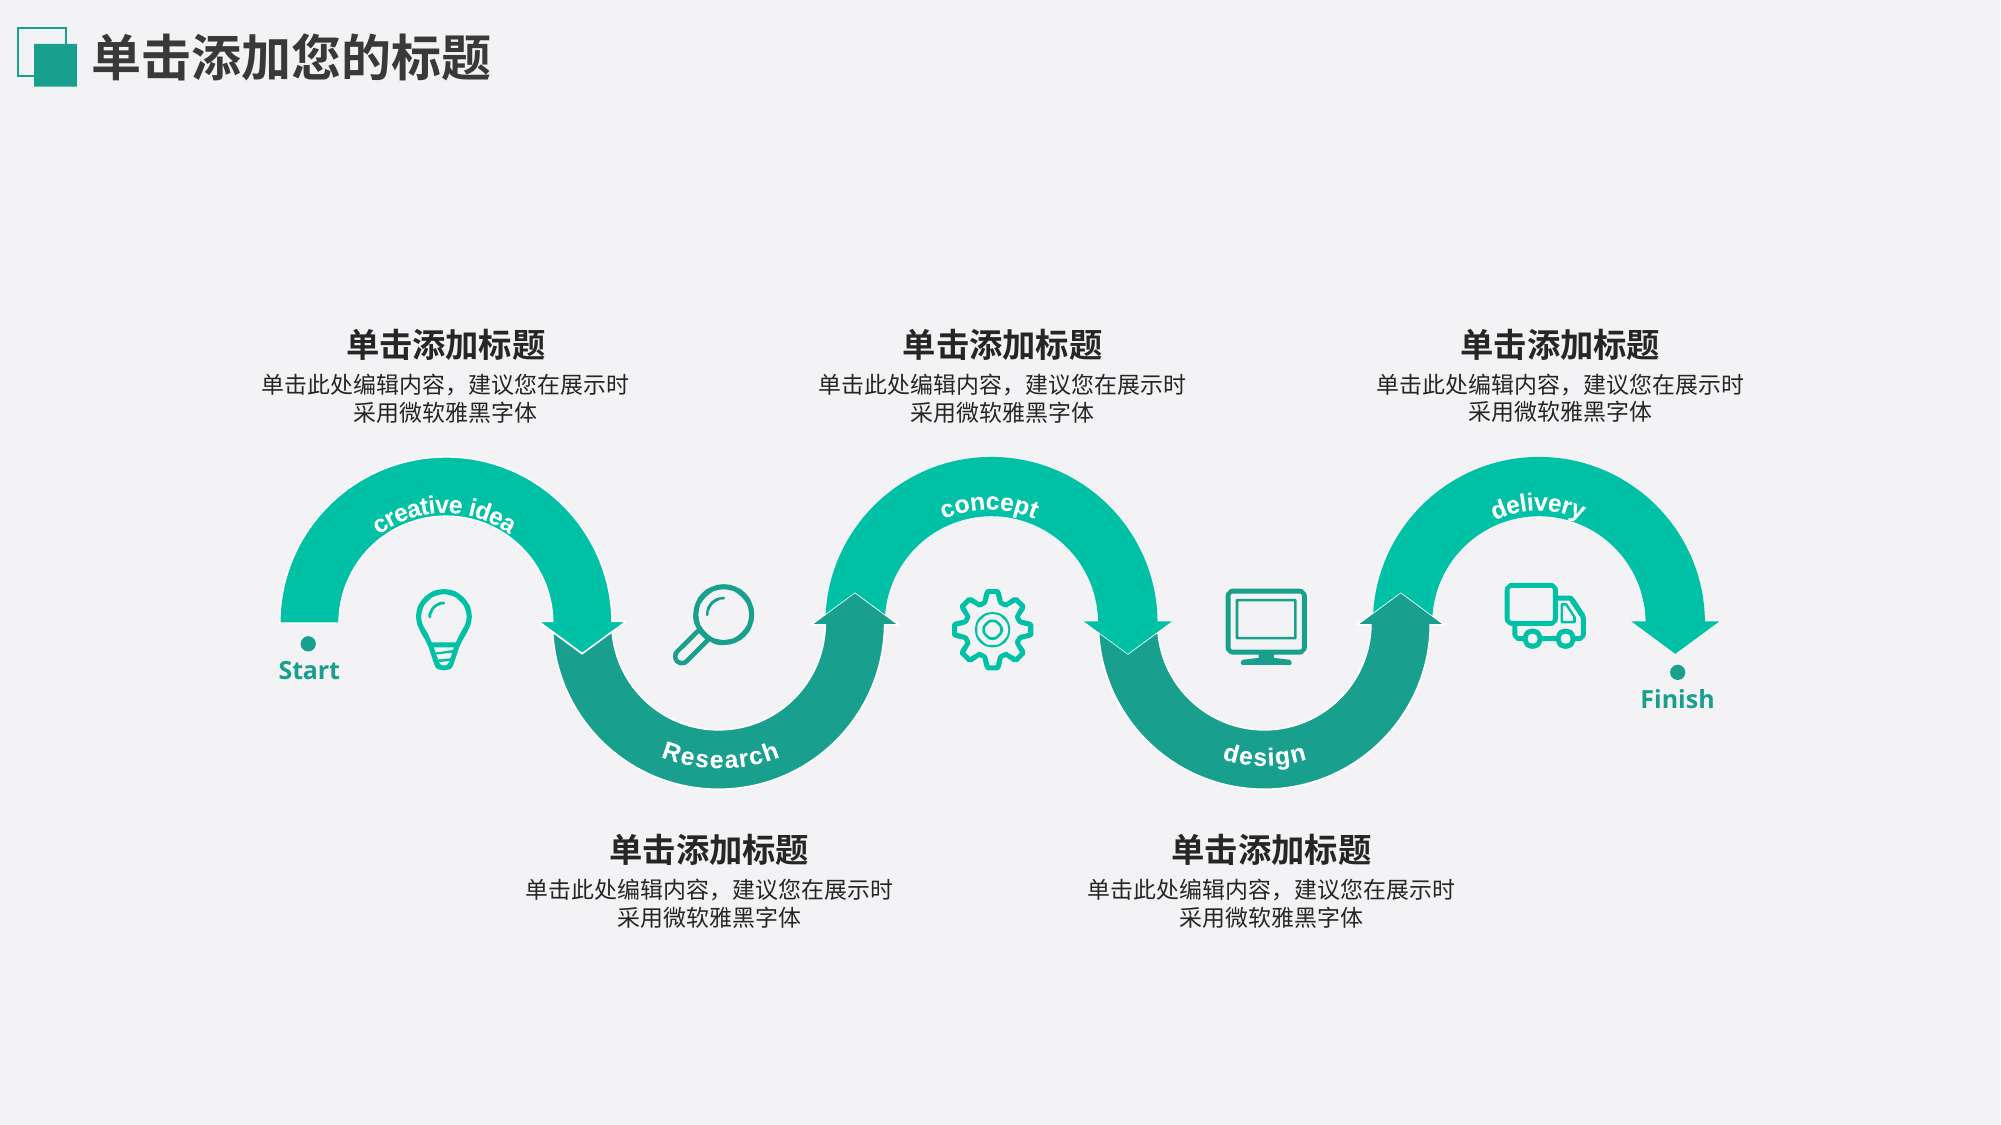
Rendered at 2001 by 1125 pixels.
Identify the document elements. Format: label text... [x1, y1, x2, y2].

text_box 单击添加标题 [594, 822, 825, 868]
text_box [1560, 603, 1576, 624]
text_box 单击添加标题 [1157, 822, 1387, 868]
text_box [672, 584, 755, 666]
text_box 单击此处编辑内容，建议您在展示时采用微软雅黑字体 [239, 363, 652, 433]
text_box Finish [1636, 683, 1720, 714]
text_box [982, 619, 1003, 640]
text_box [1235, 598, 1297, 640]
text_box [1504, 582, 1586, 649]
text_box [552, 594, 899, 790]
text_box 单击添加标题 [888, 317, 1118, 363]
text_box 单击添加标题 [1445, 316, 1676, 362]
text_box [974, 611, 1011, 648]
text_box [952, 589, 1034, 671]
text_box [1098, 593, 1445, 790]
text_box 单击此处编辑内容，建议您在展示时采用微软雅黑字体 [1065, 868, 1478, 938]
text_box 单击此处编辑内容，建议您在展示时采用微软雅黑字体 [1354, 362, 1767, 433]
text_box 单击此处编辑内容，建议您在展示时采用微软雅黑字体 [503, 868, 916, 938]
text_box [825, 456, 1172, 654]
text_box [705, 596, 726, 616]
text_box [415, 589, 472, 671]
text_box [1225, 588, 1307, 665]
text_box [299, 635, 318, 653]
text_box 单击添加标题 [331, 317, 561, 363]
text_box [279, 456, 627, 653]
text_box Start [267, 654, 351, 685]
text_box 单击添加您的标题 [76, 19, 565, 94]
text_box [1373, 456, 1720, 654]
text_box [428, 601, 446, 619]
text_box [1668, 663, 1687, 682]
text_box 单击此处编辑内容，建议您在展示时采用微软雅黑字体 [796, 363, 1209, 433]
